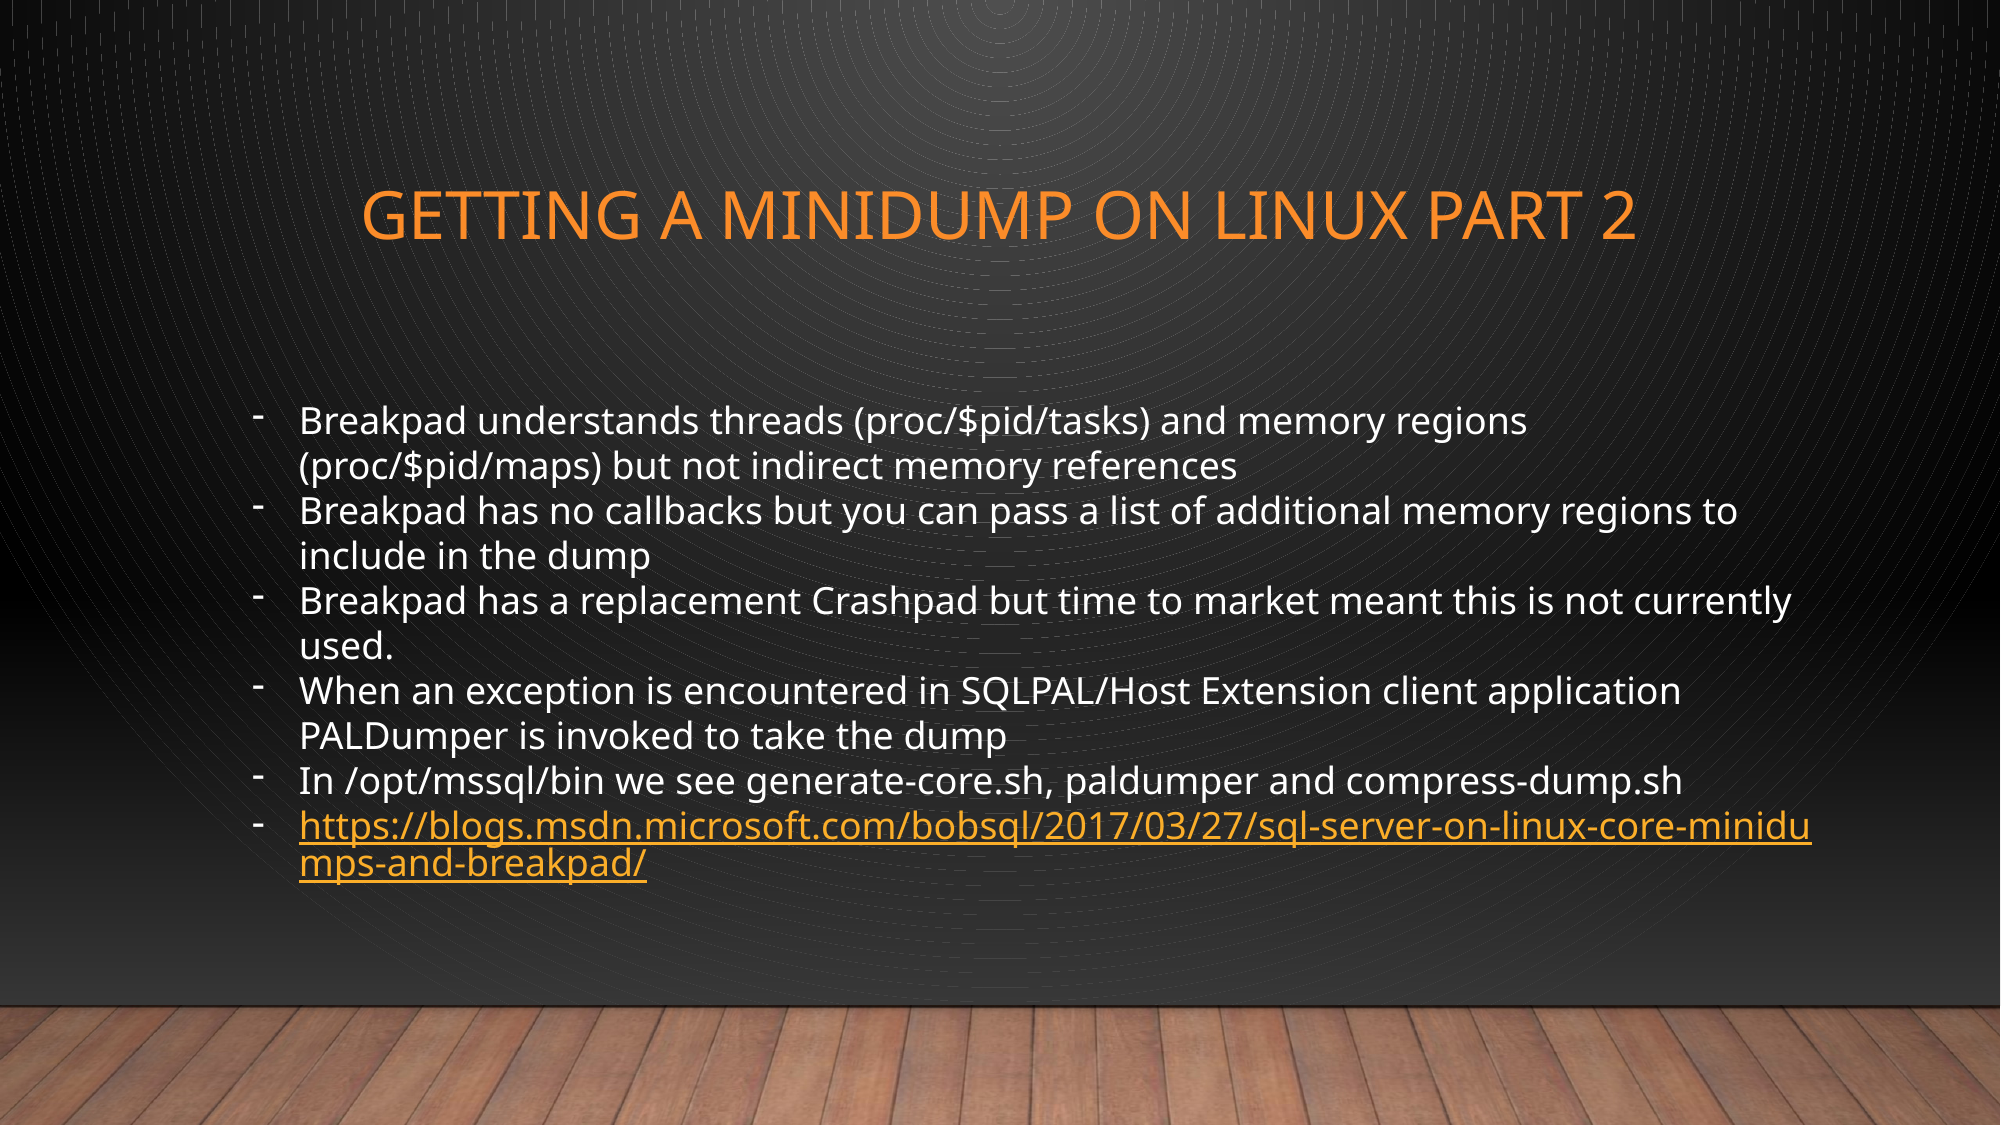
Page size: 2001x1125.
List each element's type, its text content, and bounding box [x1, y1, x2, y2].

picture [0, 1005, 2000, 1125]
title GETTING A MINIDUMP ON LINUX PART 2 [238, 131, 1763, 305]
text_box Breakpad understands threads (proc/$pid/tasks) and memory regions (proc/$pid/maps) but not indirect memory references Breakpad has no callbacks but you can pass a list of additional memory regions to include in the dump Breakpad has a replacement Crashpad but time to market meant this is not currently used. When an exception is encountered in SQLPAL/Host Extension client application PALDumper is invoked to take the dump In /opt/mssql/bin we see generate-core.sh, paldumper and compress-dump.sh https://blogs.msdn.microsoft.com/bobsql/2017/03/27/sql-server-on-linux-core-minidumps-and-breakpad/ [237, 389, 1841, 861]
